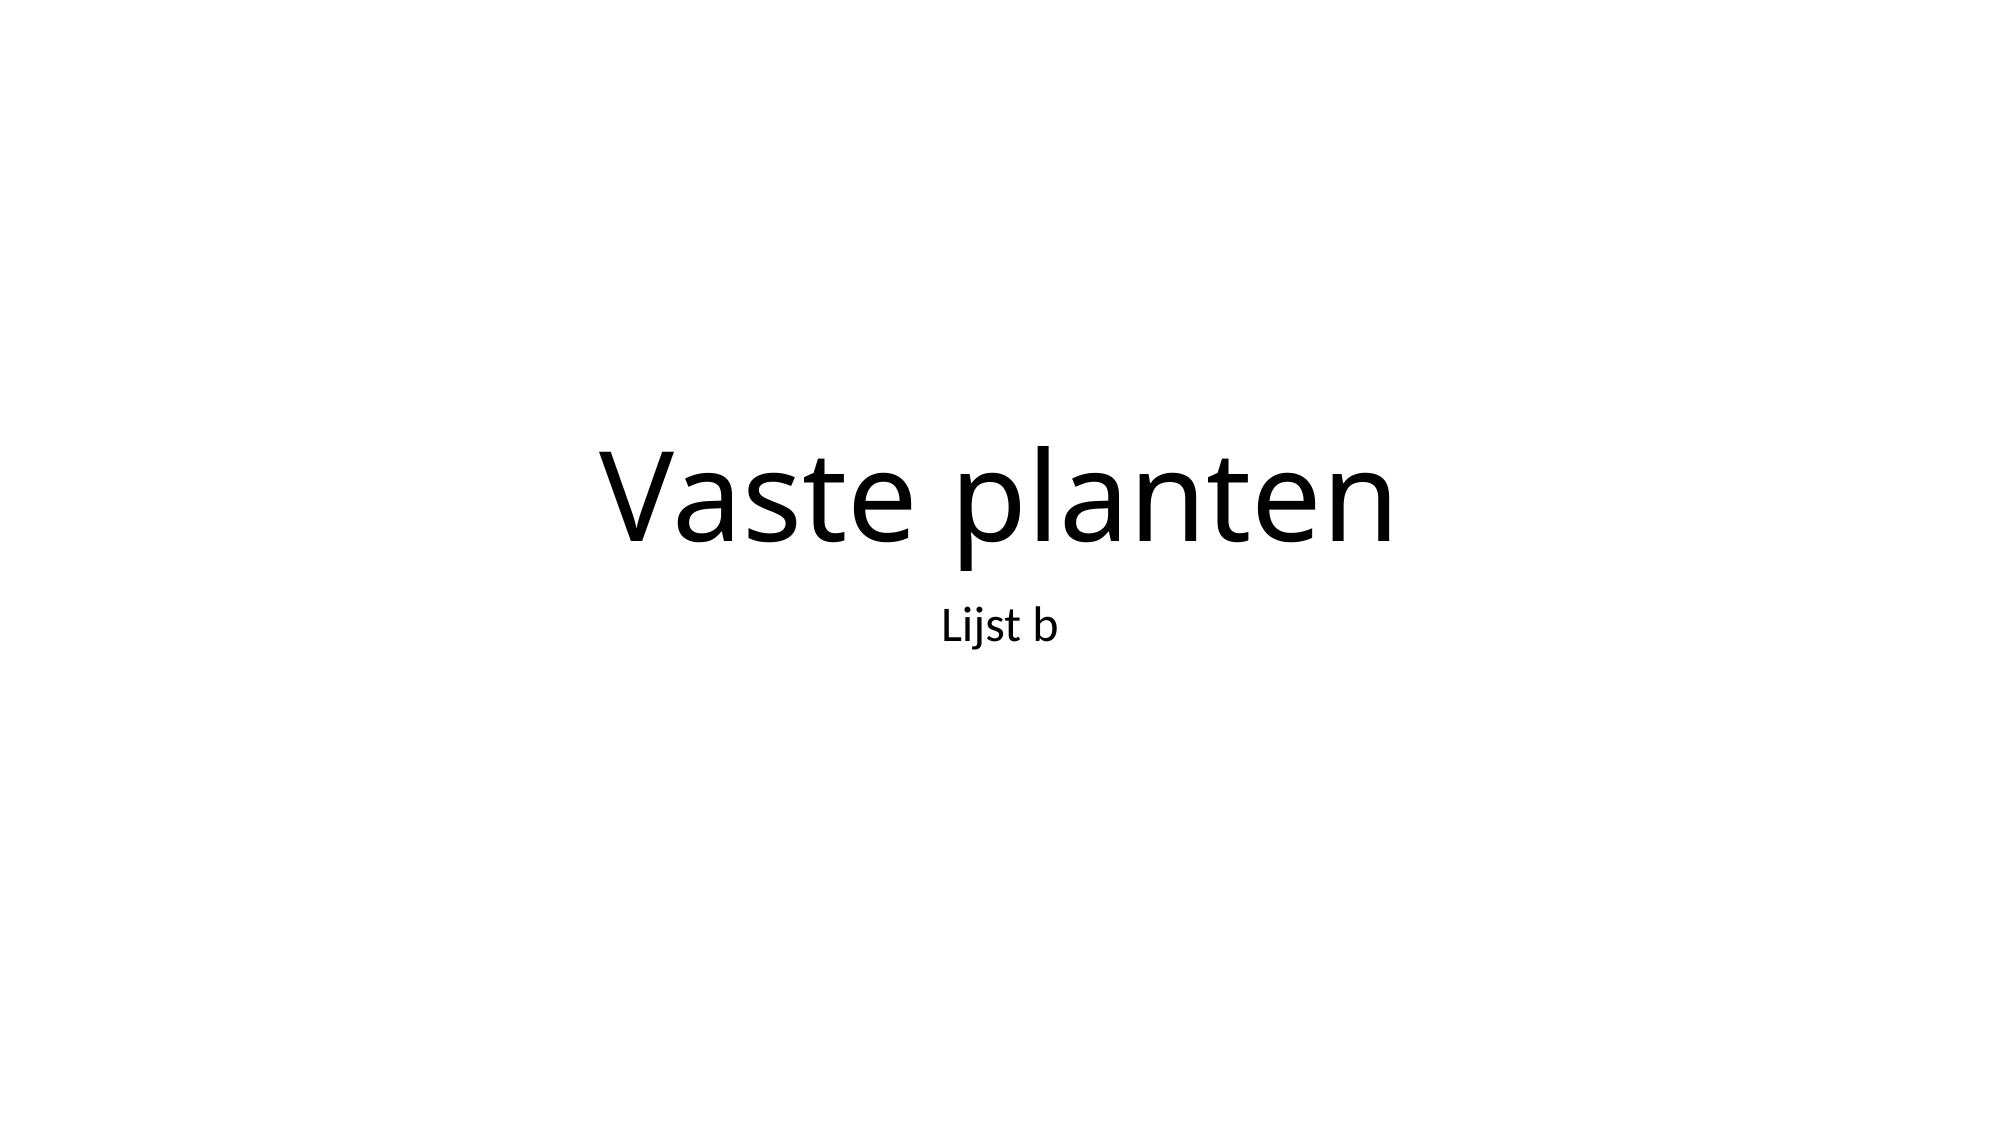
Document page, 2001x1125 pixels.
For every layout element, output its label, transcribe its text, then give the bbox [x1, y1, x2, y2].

subtitle Lijst b [249, 590, 1750, 863]
title Vaste planten [249, 184, 1750, 576]
